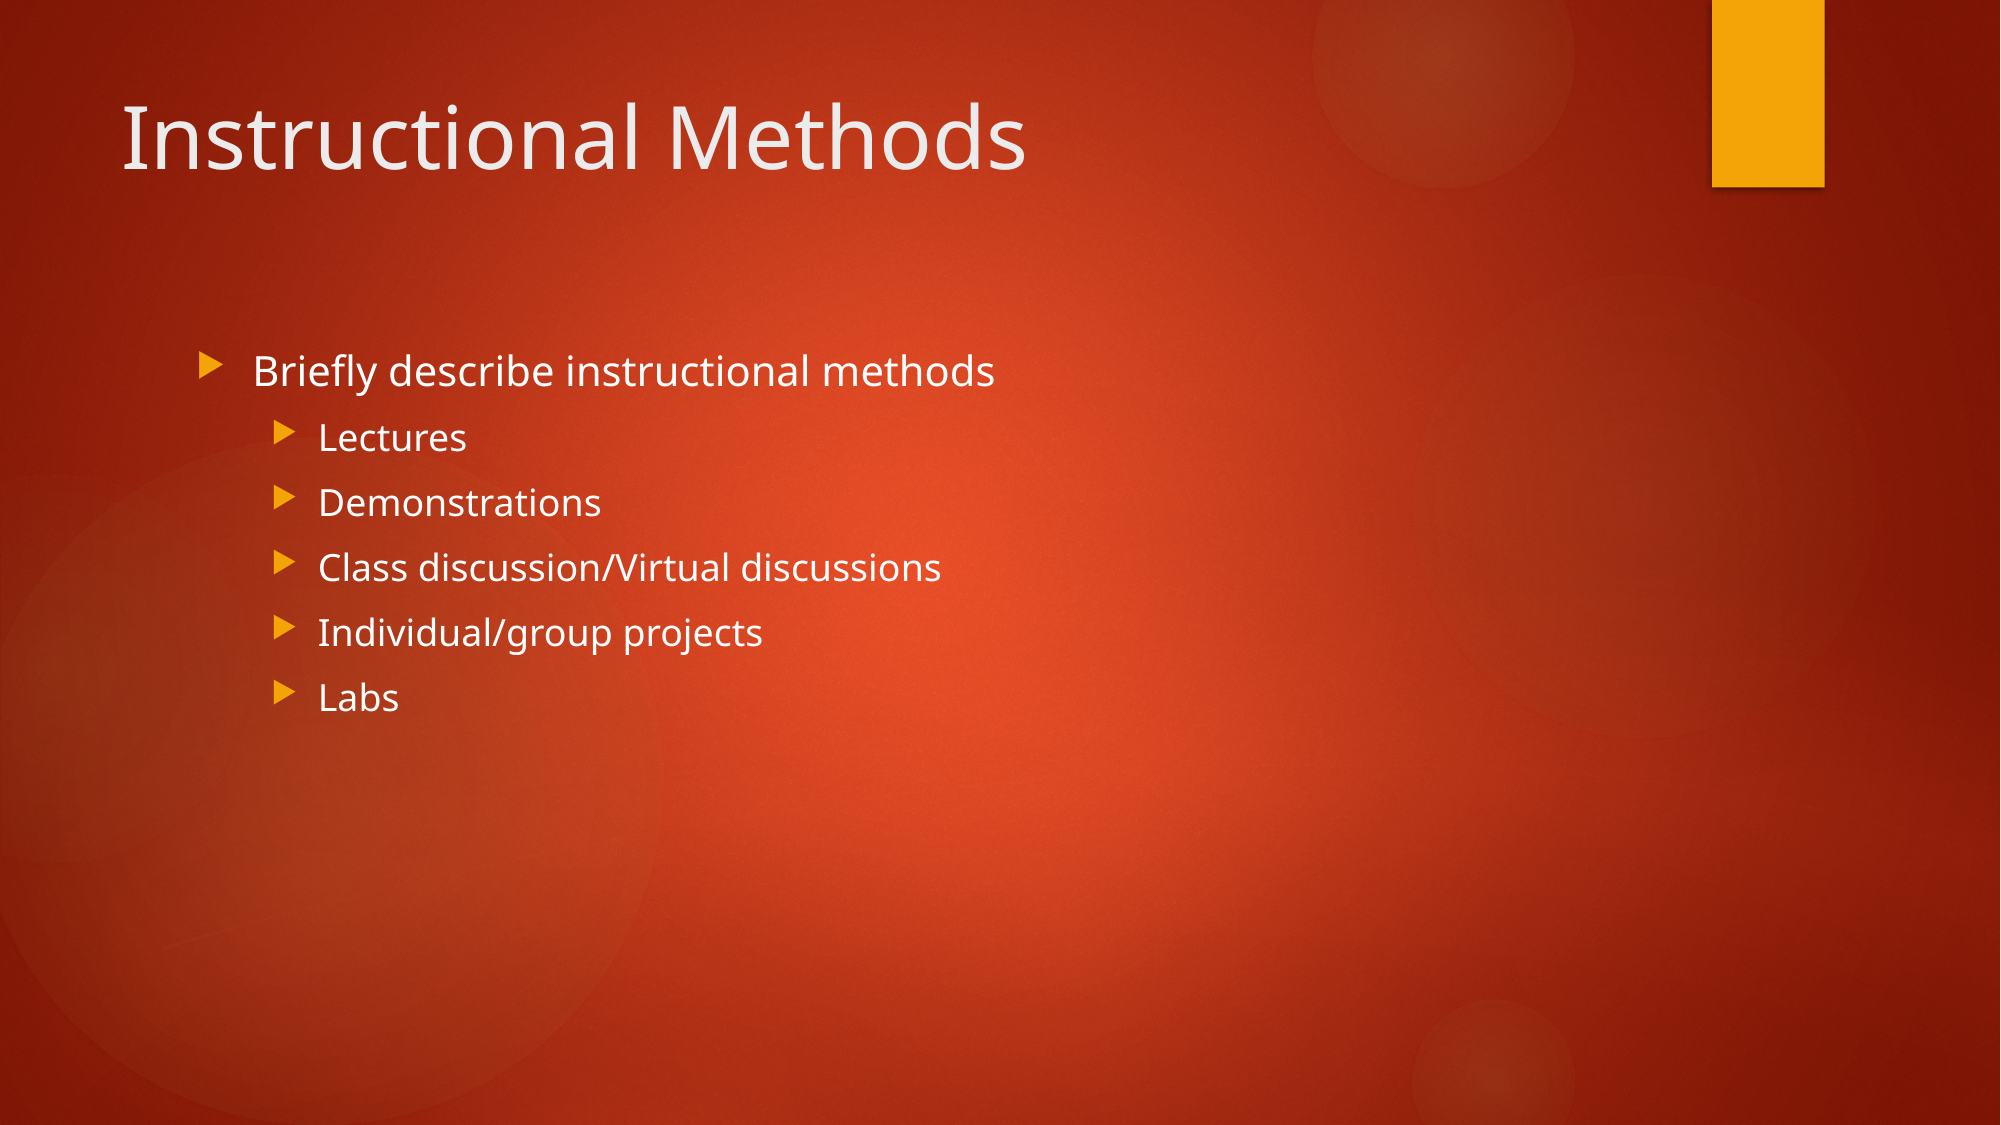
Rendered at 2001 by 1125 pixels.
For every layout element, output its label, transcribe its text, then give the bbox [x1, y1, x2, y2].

list Briefly describe instructional methods Lectures Demonstrations Class discussion/Virtual discussions Individual/group projects Labs [181, 336, 1649, 1025]
title Instructional Methods [106, 74, 1649, 304]
